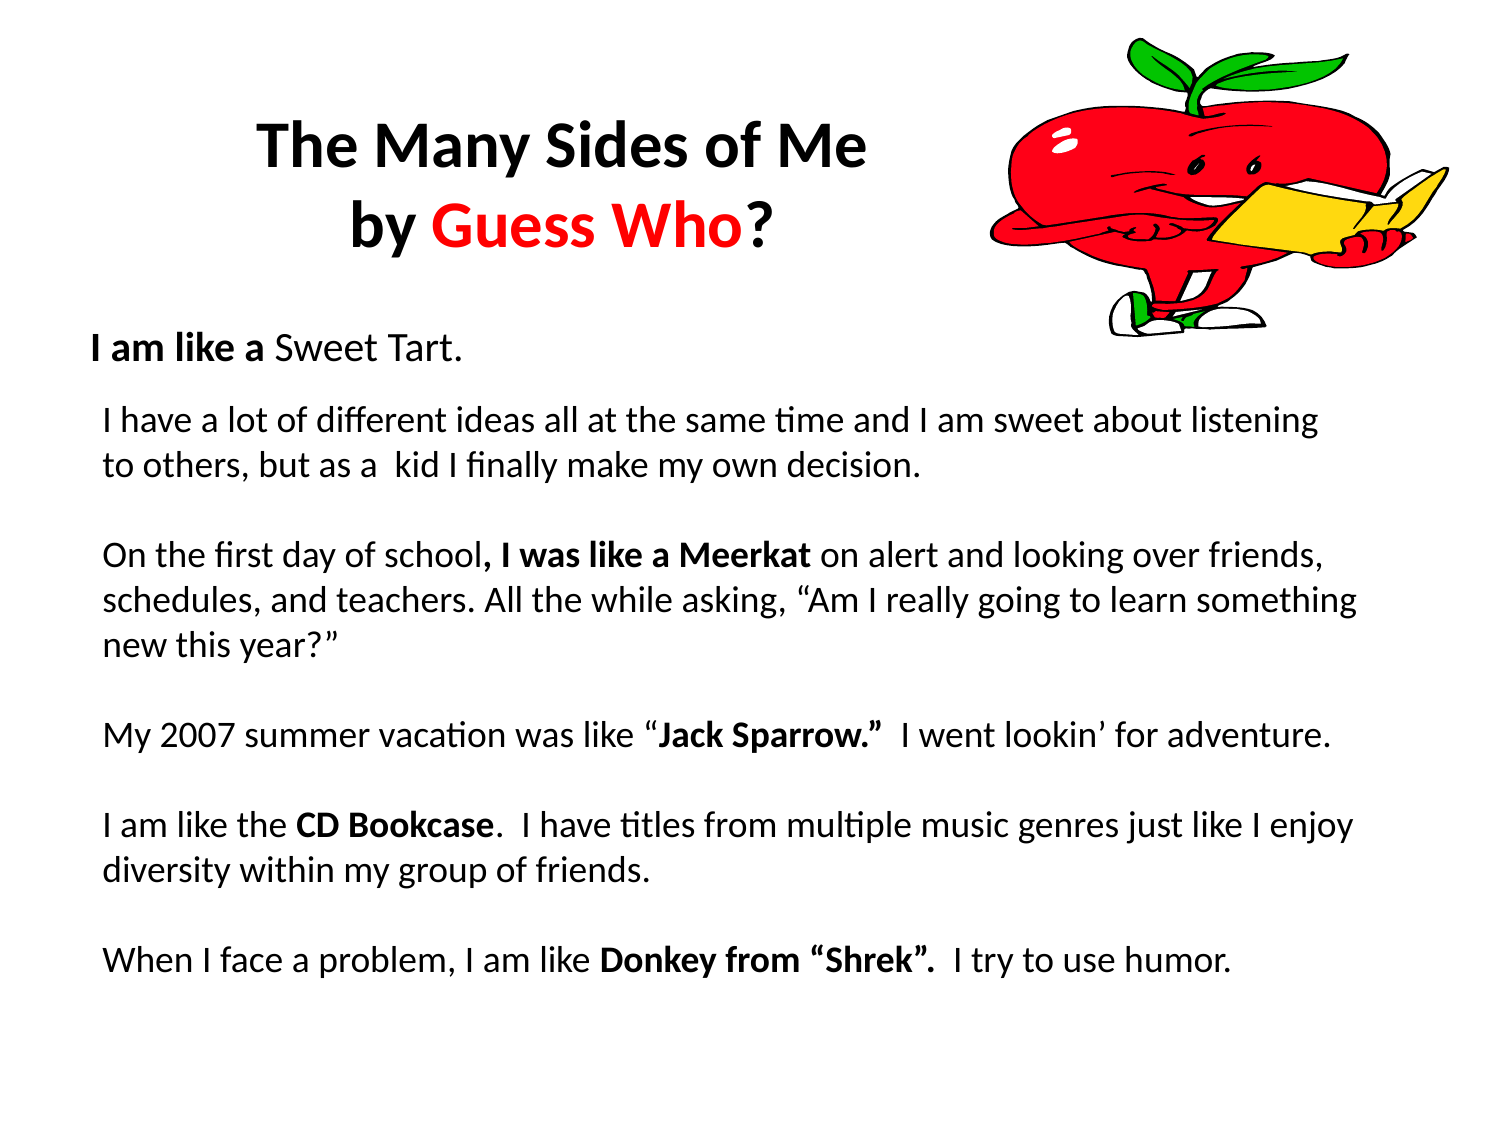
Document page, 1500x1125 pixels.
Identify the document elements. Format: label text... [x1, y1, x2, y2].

text_box I have a lot of different ideas all at the same time and I am sweet about listening to others, but as a kid I finally make my own decision. On the first day of school, I was like a Meerkat on alert and looking over friends, schedules, and teachers. All the while asking, “Am I really going to learn something new this year?” My 2007 summer vacation was like “Jack Sparrow.” I went lookin’ for adventure. I am like the CD Bookcase. I have titles from multiple music genres just like I enjoy diversity within my group of friends. When I face a problem, I am like Donkey from “Shrek”. I try to use humor. [87, 387, 1375, 988]
list I am like a Sweet Tart. [75, 312, 1425, 1125]
title The Many Sides of Me by Guess Who? [0, 87, 982, 275]
picture [987, 37, 1451, 338]
